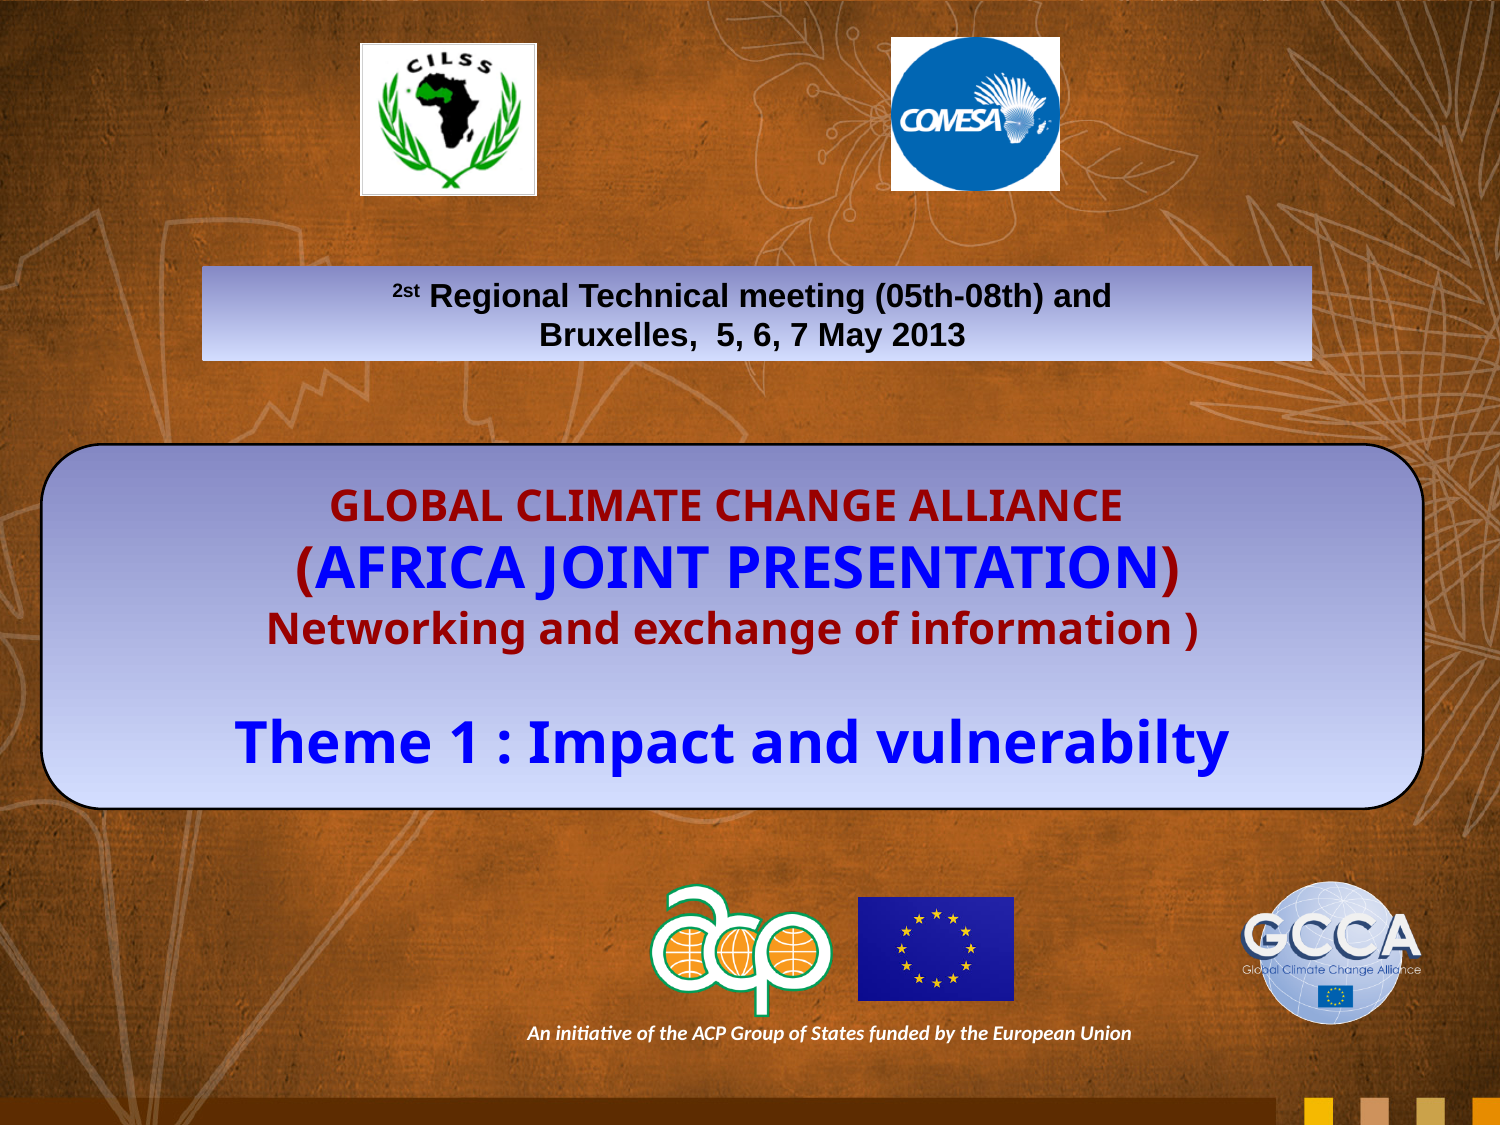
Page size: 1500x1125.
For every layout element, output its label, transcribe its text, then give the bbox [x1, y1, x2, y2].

text_box 2st Regional Technical meeting (05th-08th) and Bruxelles, 5, 6, 7 May 2013 [202, 266, 1313, 361]
text_box GLOBAL CLIMATE CHANGE ALLIANCE (AFRICA JOINT PRESENTATION) Networking and exchange of information ) Theme 1 : Impact and vulnerabilty [41, 444, 1424, 809]
picture [0, 0, 1500, 1125]
